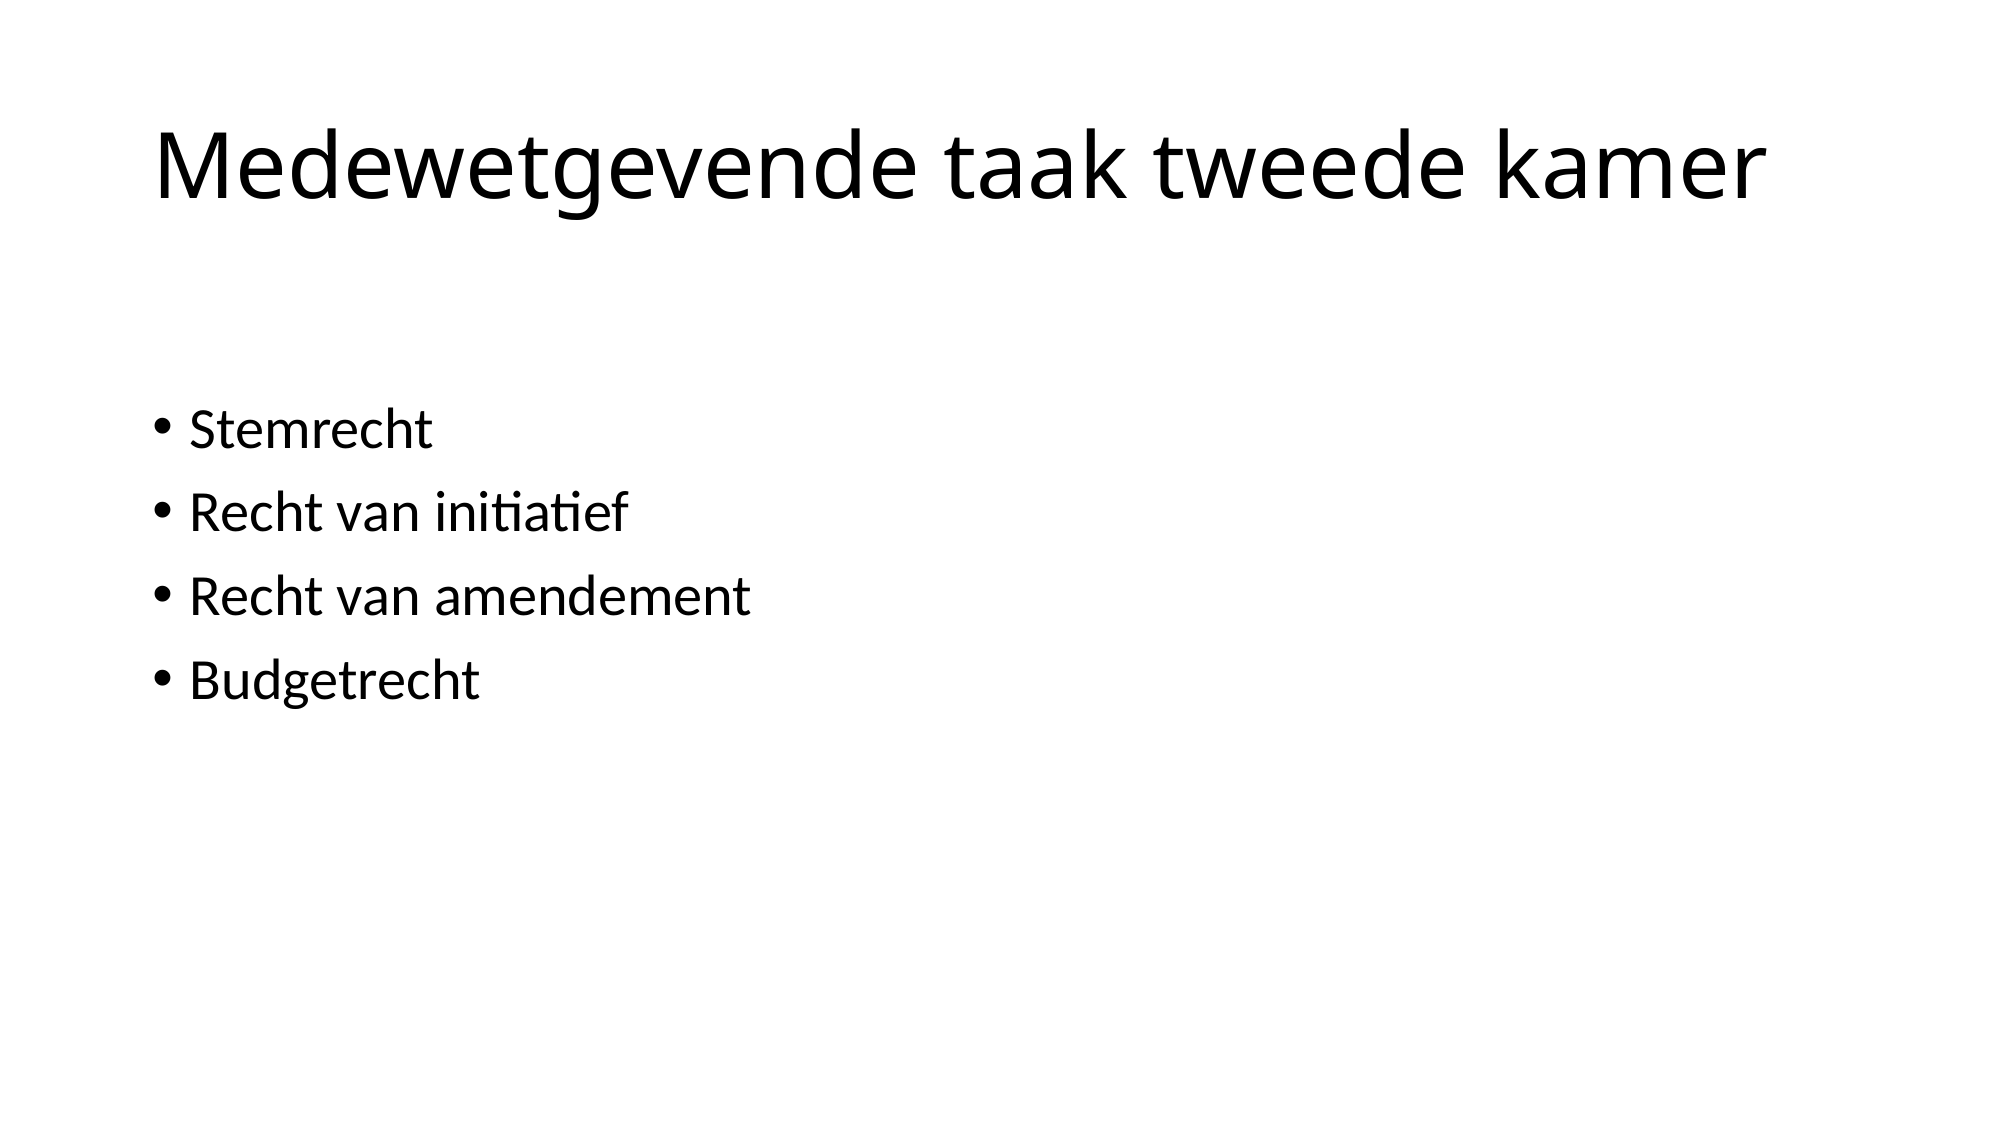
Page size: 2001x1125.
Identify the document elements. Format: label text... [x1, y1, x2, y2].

title Medewetgevende taak tweede kamer [137, 59, 1863, 278]
list Stemrecht Recht van initiatief Recht van amendement Budgetrecht [137, 299, 1863, 1014]
